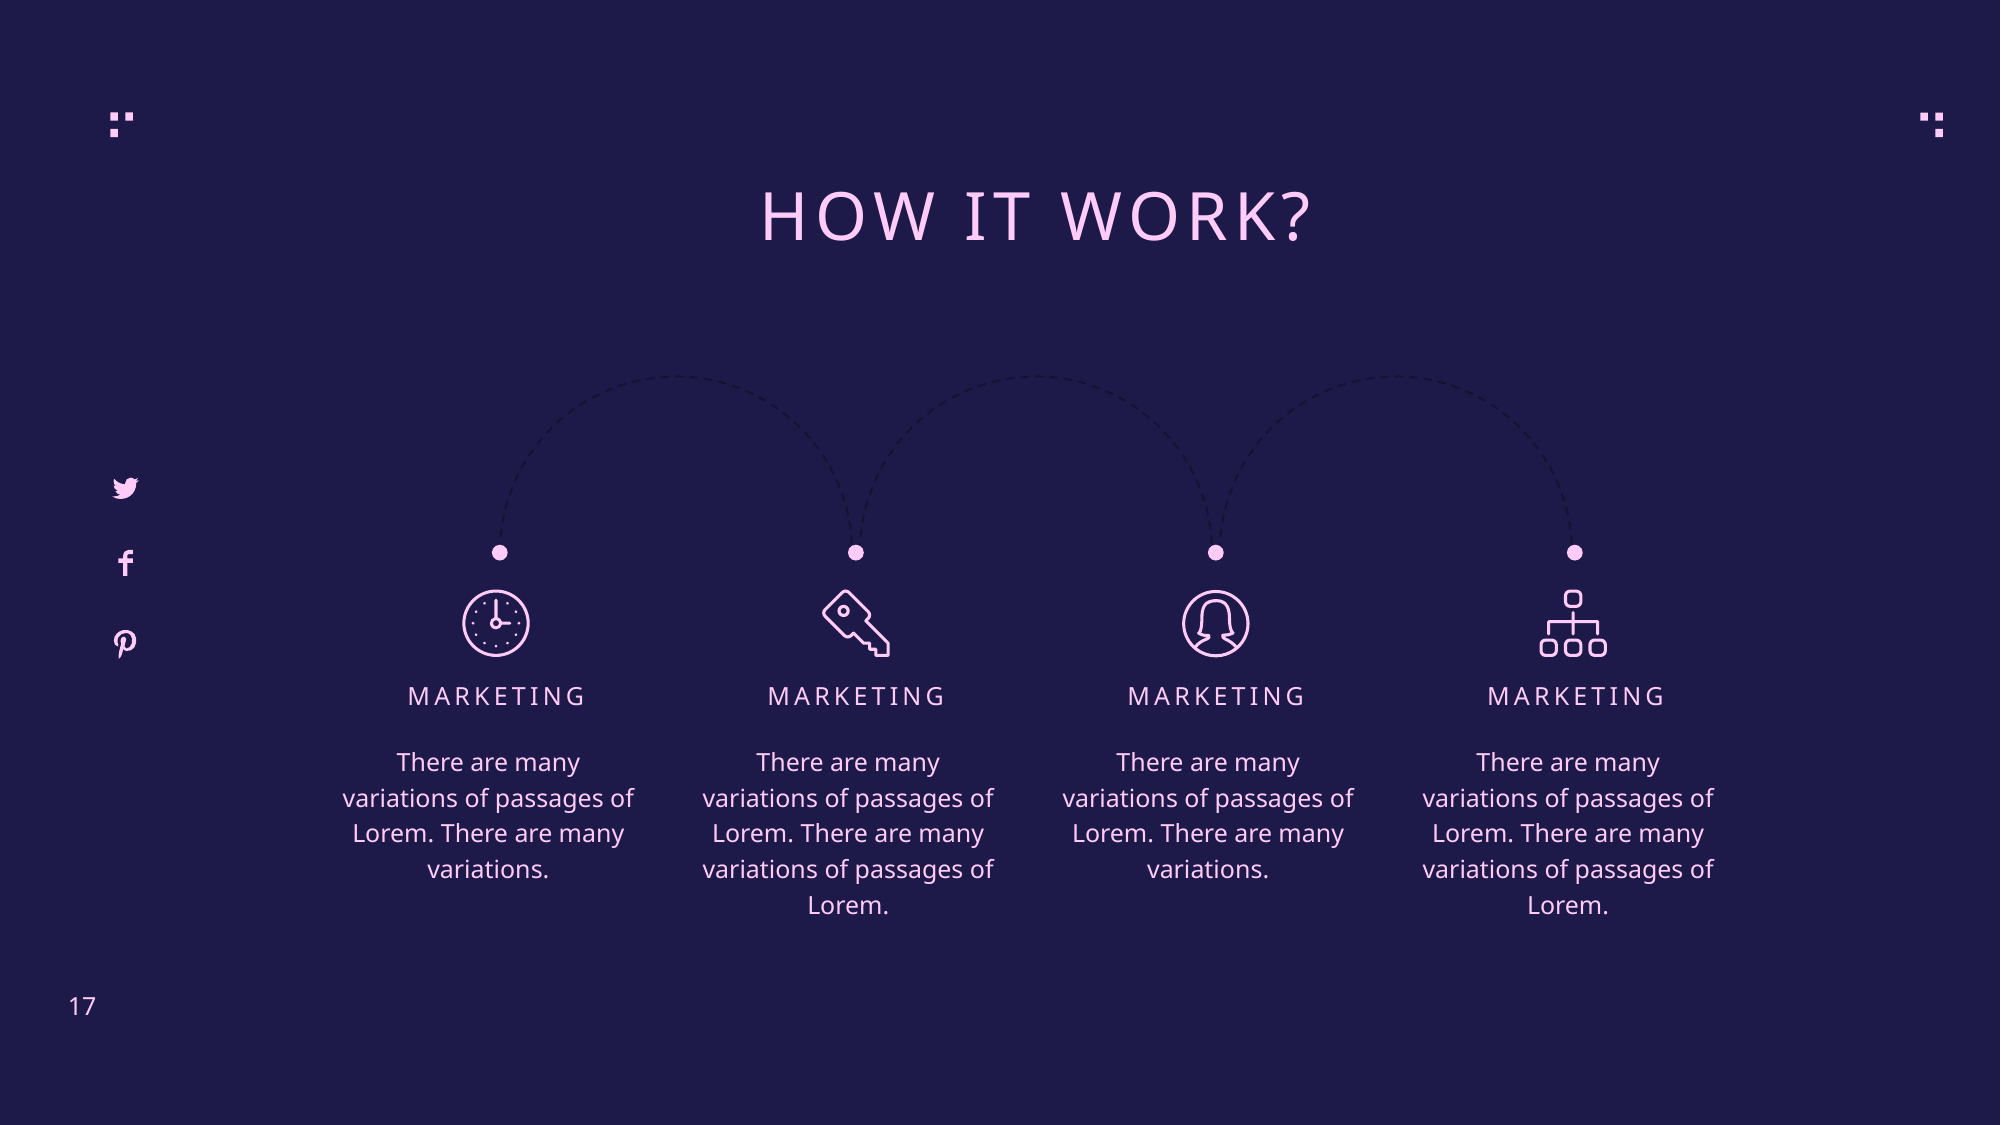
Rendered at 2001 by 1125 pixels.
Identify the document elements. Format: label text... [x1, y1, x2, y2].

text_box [336, 376, 1736, 959]
text_box HOW IT WORK? [556, 175, 1516, 268]
